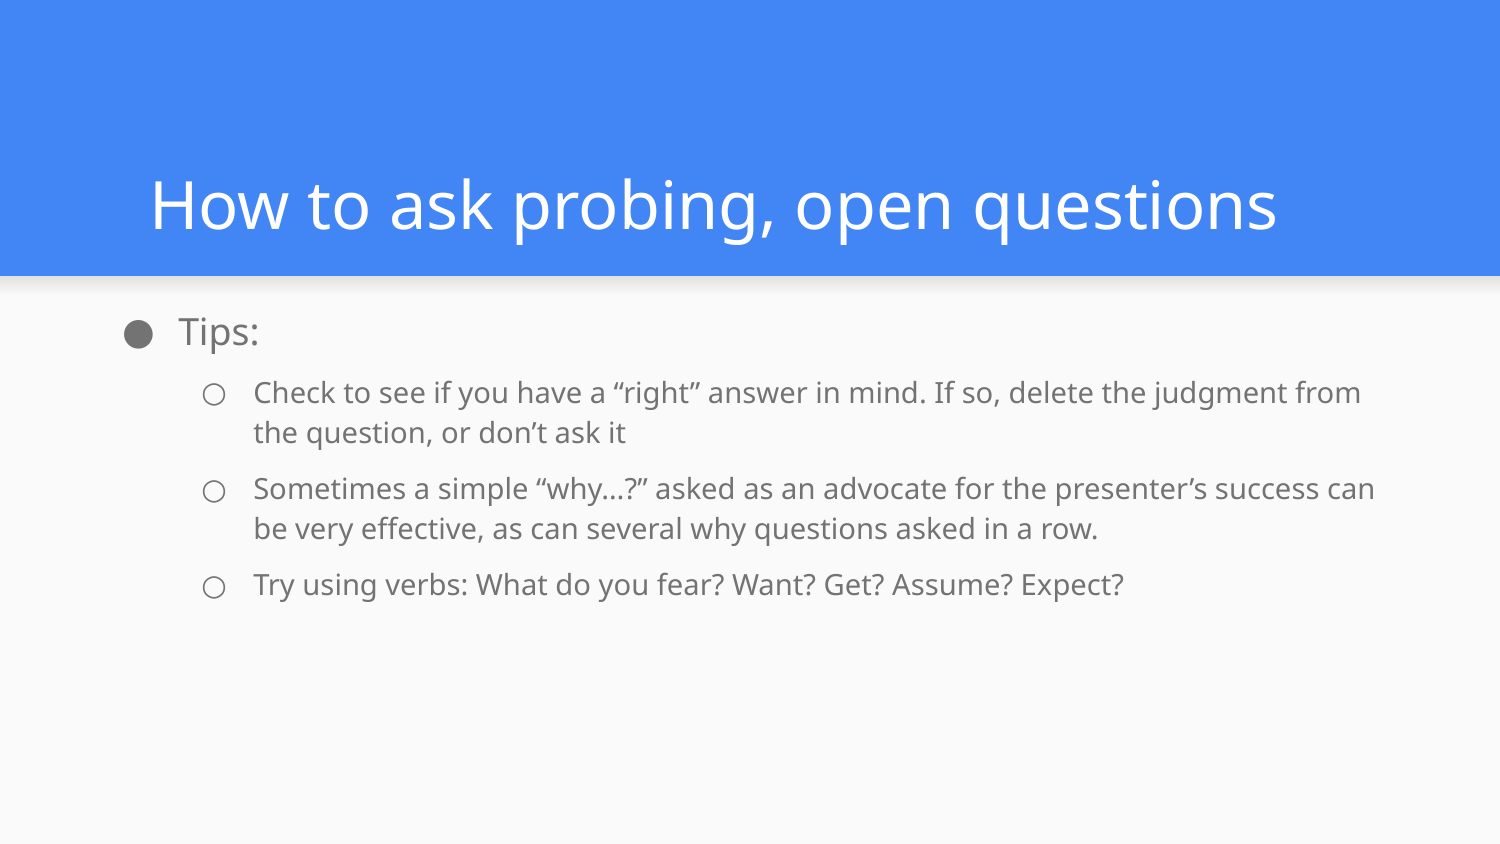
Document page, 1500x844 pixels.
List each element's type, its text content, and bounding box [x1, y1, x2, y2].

list Tips: Check to see if you have a “right” answer in mind. If so, delete the judgment from the question, or don’t ask it Sometimes a simple “why…?” asked as an advocate for the presenter’s success can be very effective, as can several why questions asked in a row. Try using verbs: What do you fear? Want? Get? Assume? Expect? [88, 286, 1412, 811]
title How to ask probing, open questions [134, 101, 1366, 258]
